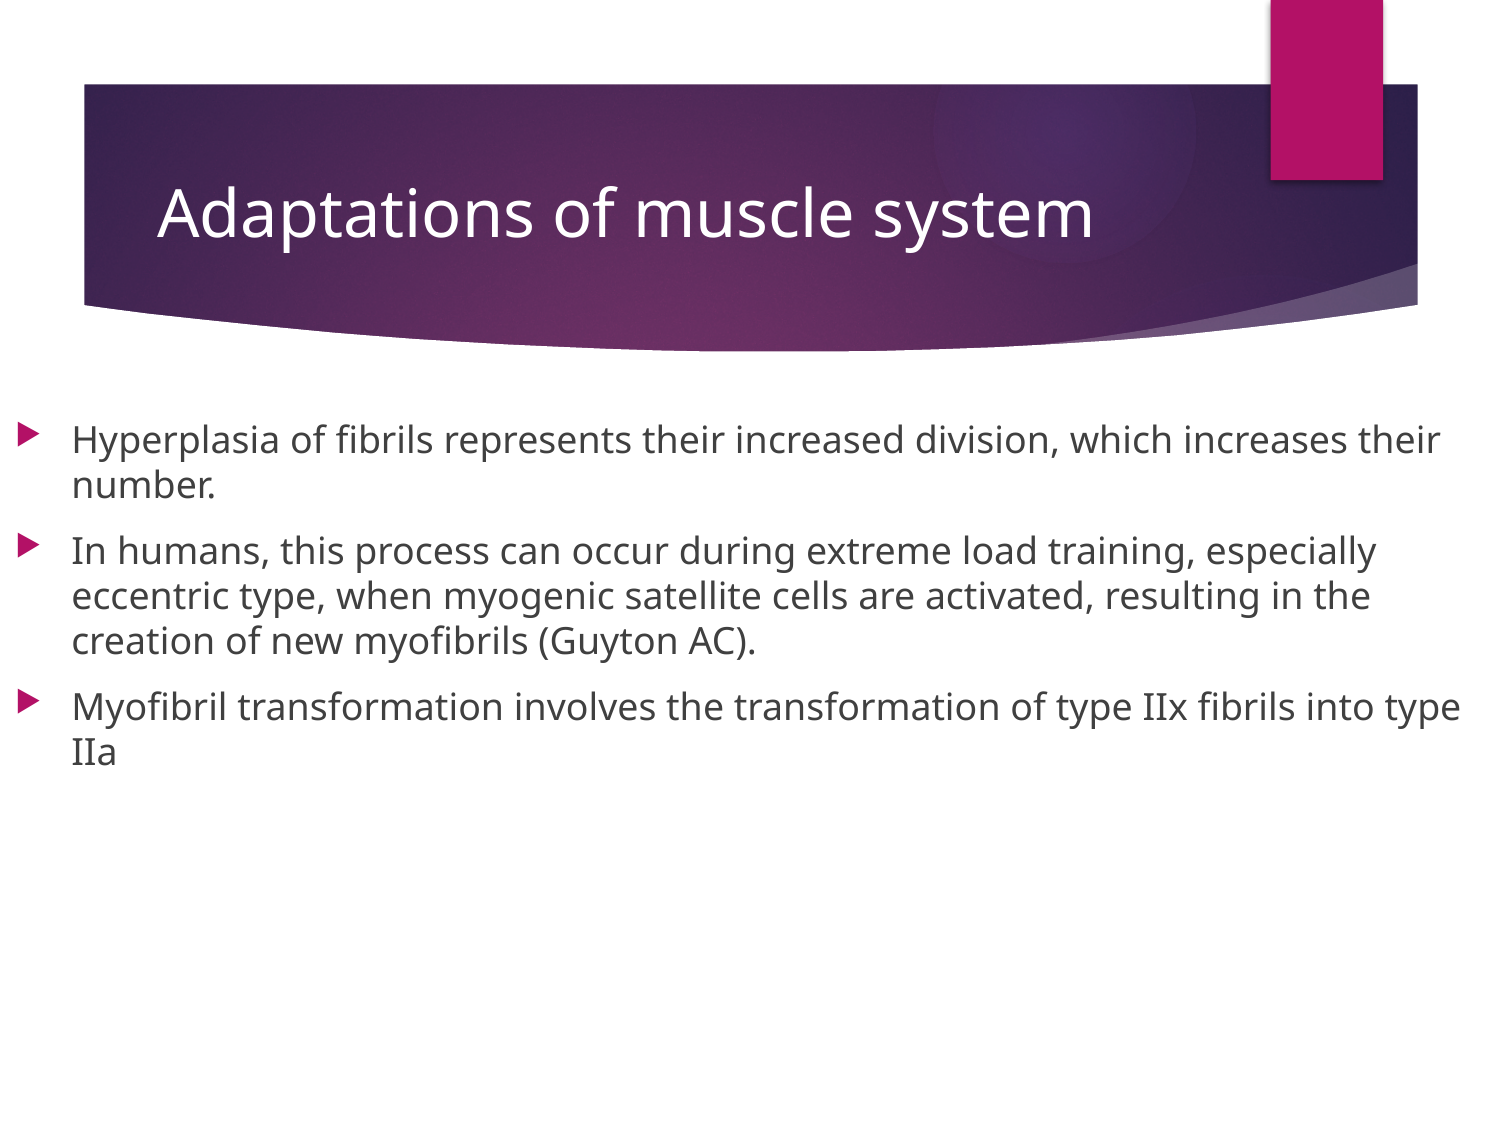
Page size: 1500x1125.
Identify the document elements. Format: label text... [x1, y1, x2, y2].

title Adaptations of muscle system [142, 152, 1282, 269]
list Hyperplasia of fibrils represents their increased division, which increases their number. In humans, this process can occur during extreme load training, especially eccentric type, when myogenic satellite cells are activated, resulting in the creation of new myofibrils (Guyton AC). Myofibril transformation involves the transformation of type IIx fibrils into type IIa [0, 408, 1483, 988]
